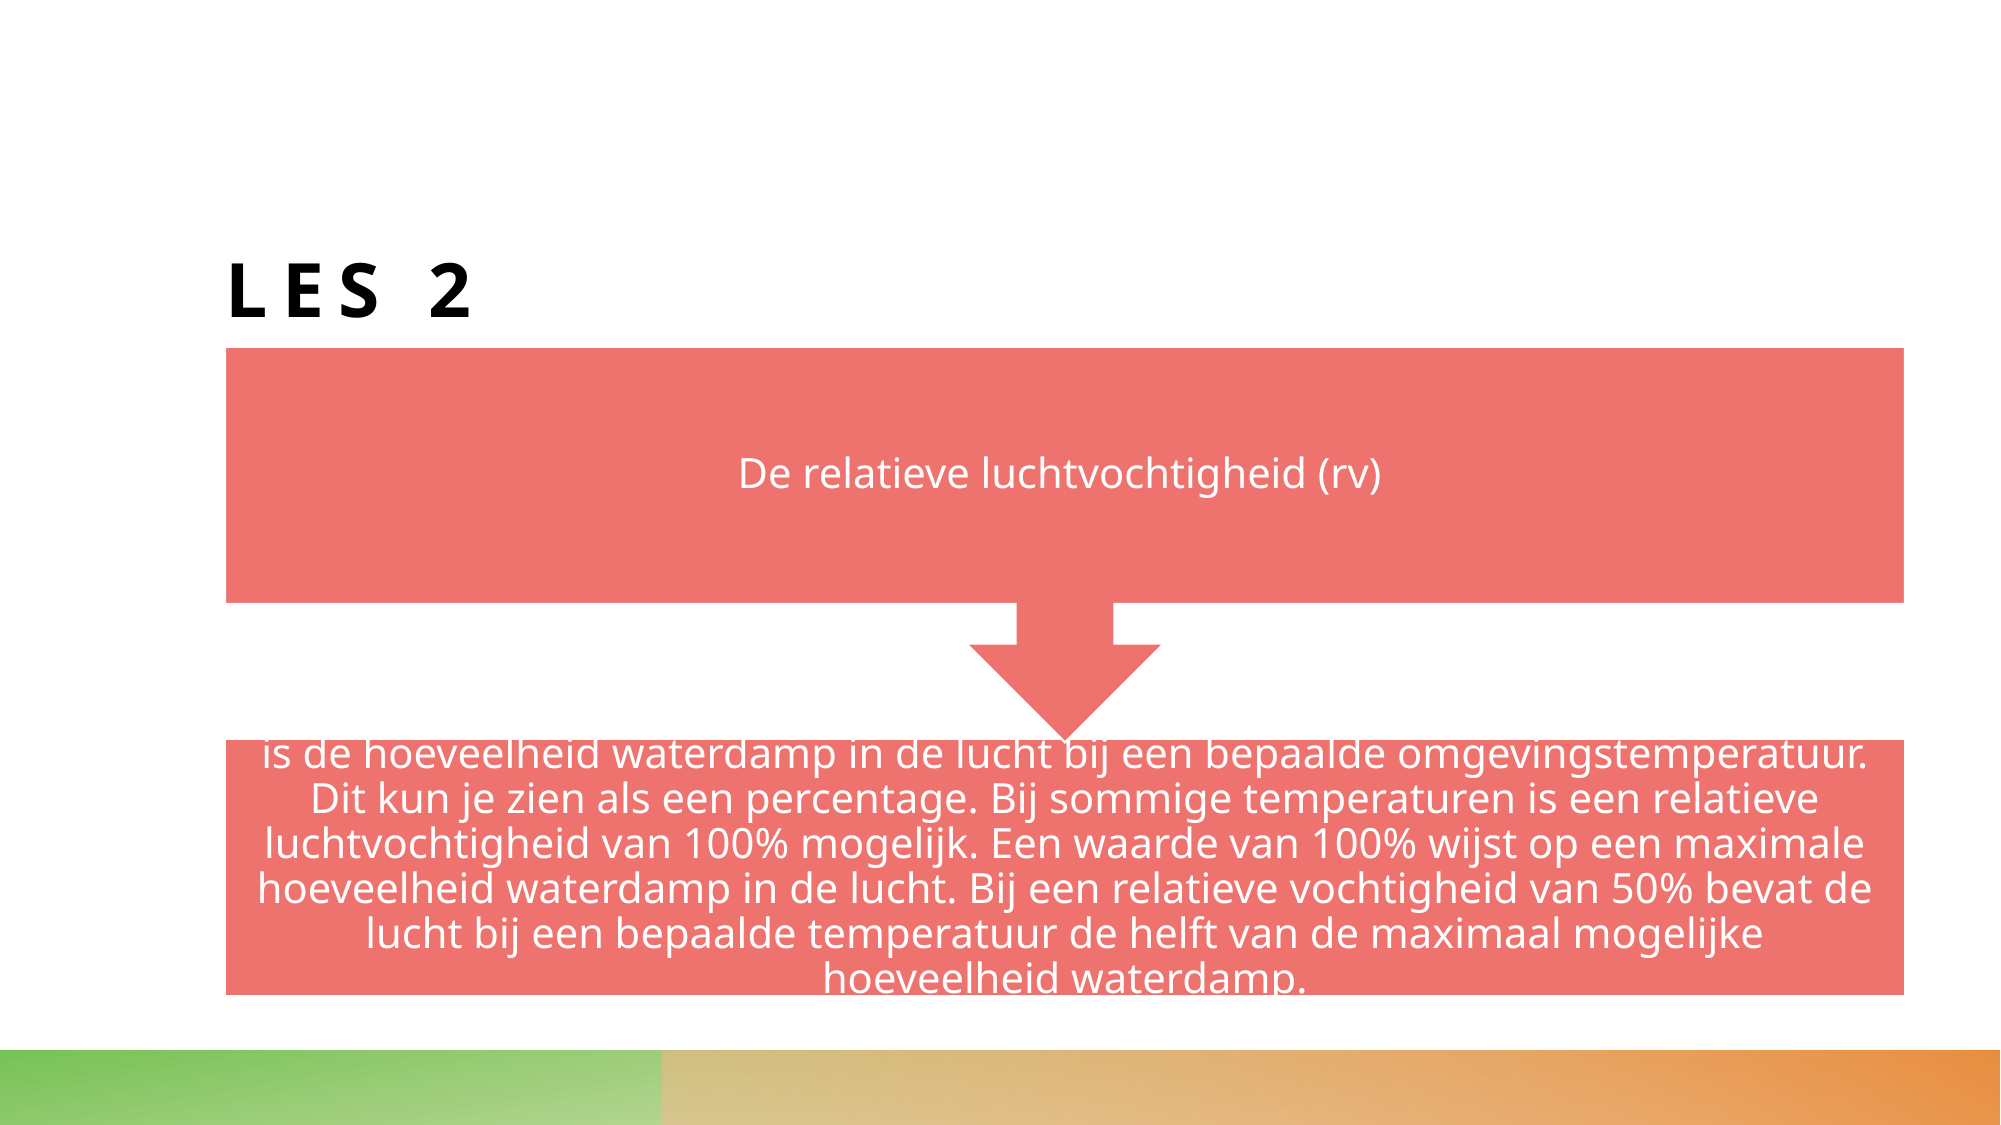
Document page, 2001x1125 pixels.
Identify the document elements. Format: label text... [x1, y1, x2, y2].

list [224, 346, 1905, 996]
title Les 2 [225, 130, 1905, 333]
